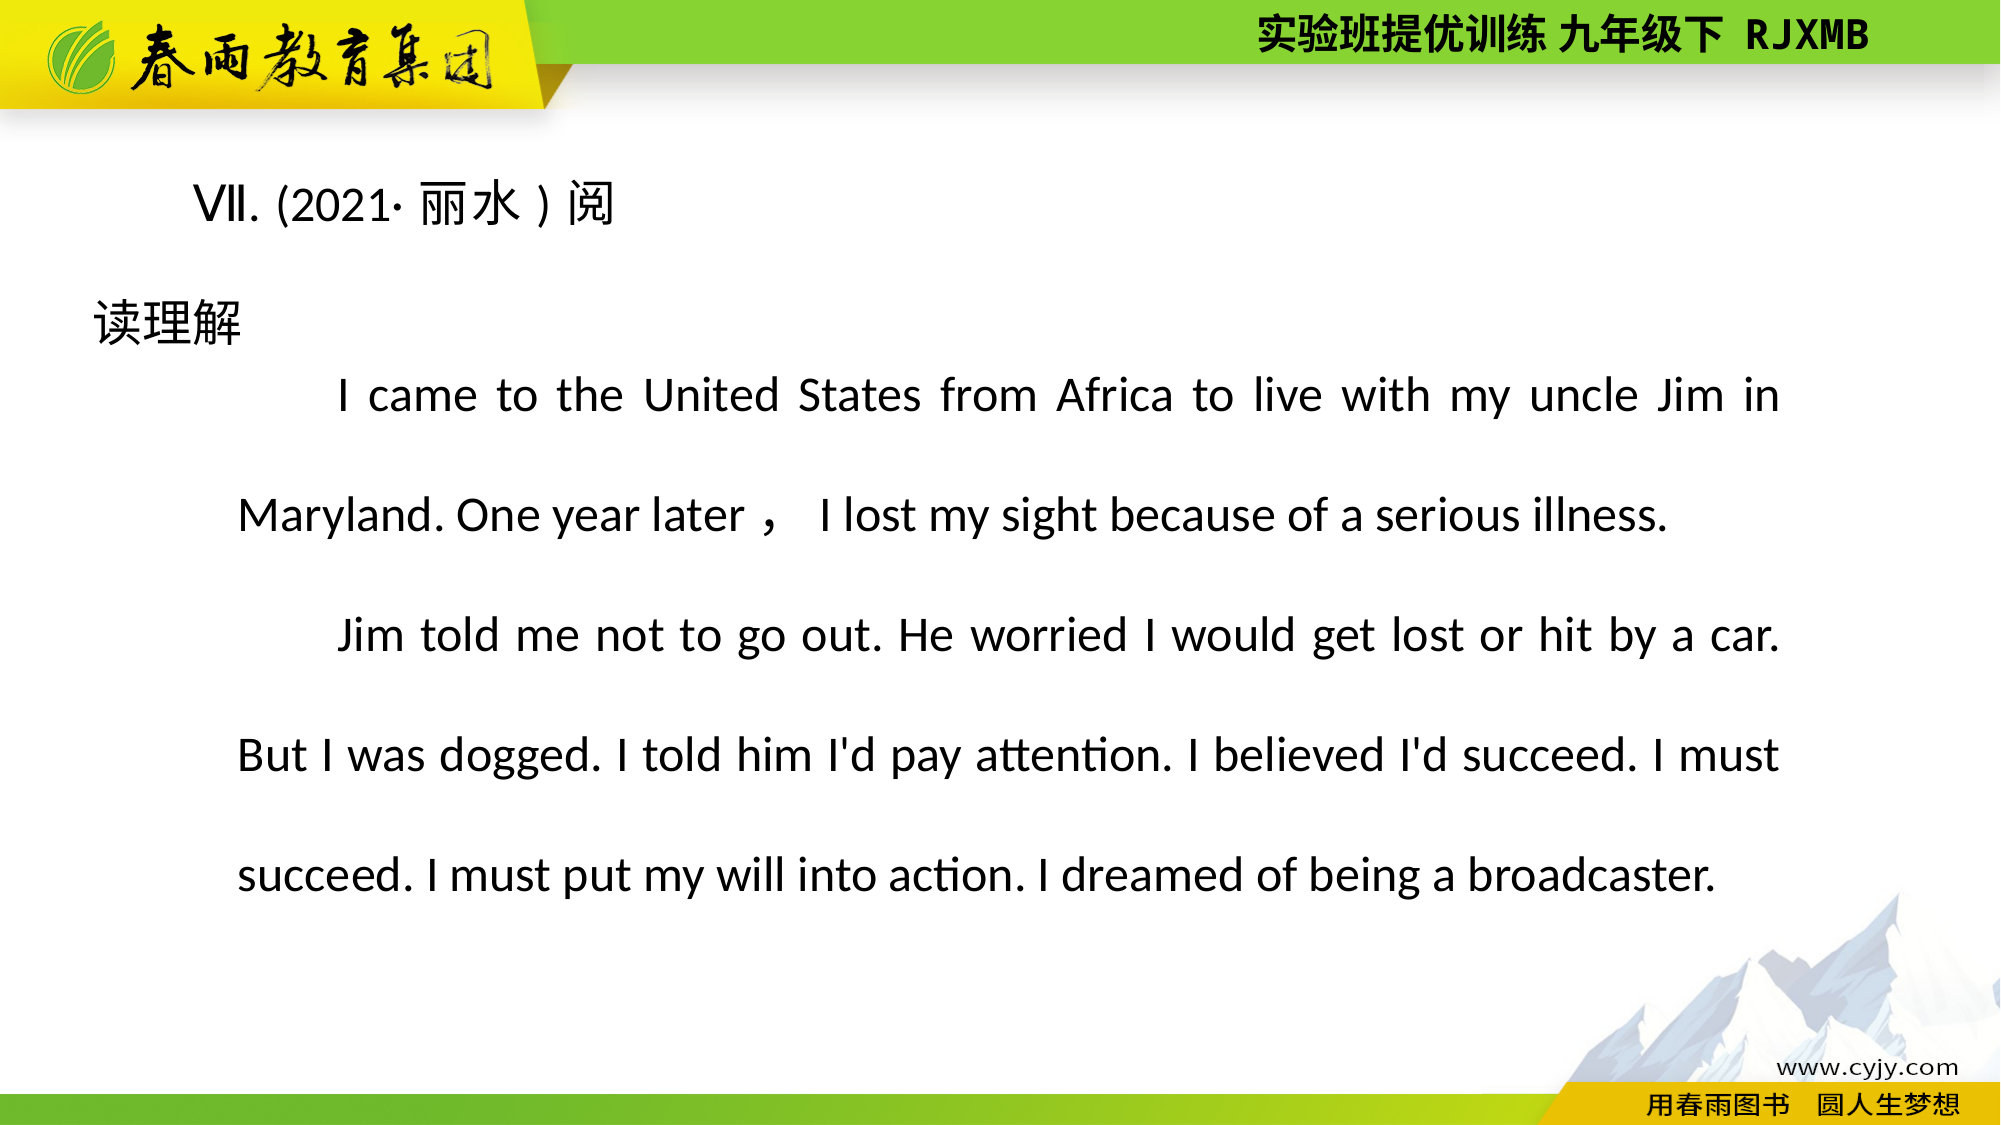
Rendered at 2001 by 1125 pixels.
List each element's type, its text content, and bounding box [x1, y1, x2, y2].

text_box Ⅶ. (2021·丽水)阅读理解 [77, 103, 632, 239]
text_box I came to the United States from Africa to live with my uncle Jim in Maryland. One year later，I lost my sight because of a serious illness. Jim told me not to go out. He worried I would get lost or hit by a car. But I was dogged. I told him I'd pay attention. I believed I'd succeed. I must succeed. I must put my will into action. I dreamed of being a broadcaster. [223, 293, 1797, 909]
picture [0, 0, 2001, 1125]
